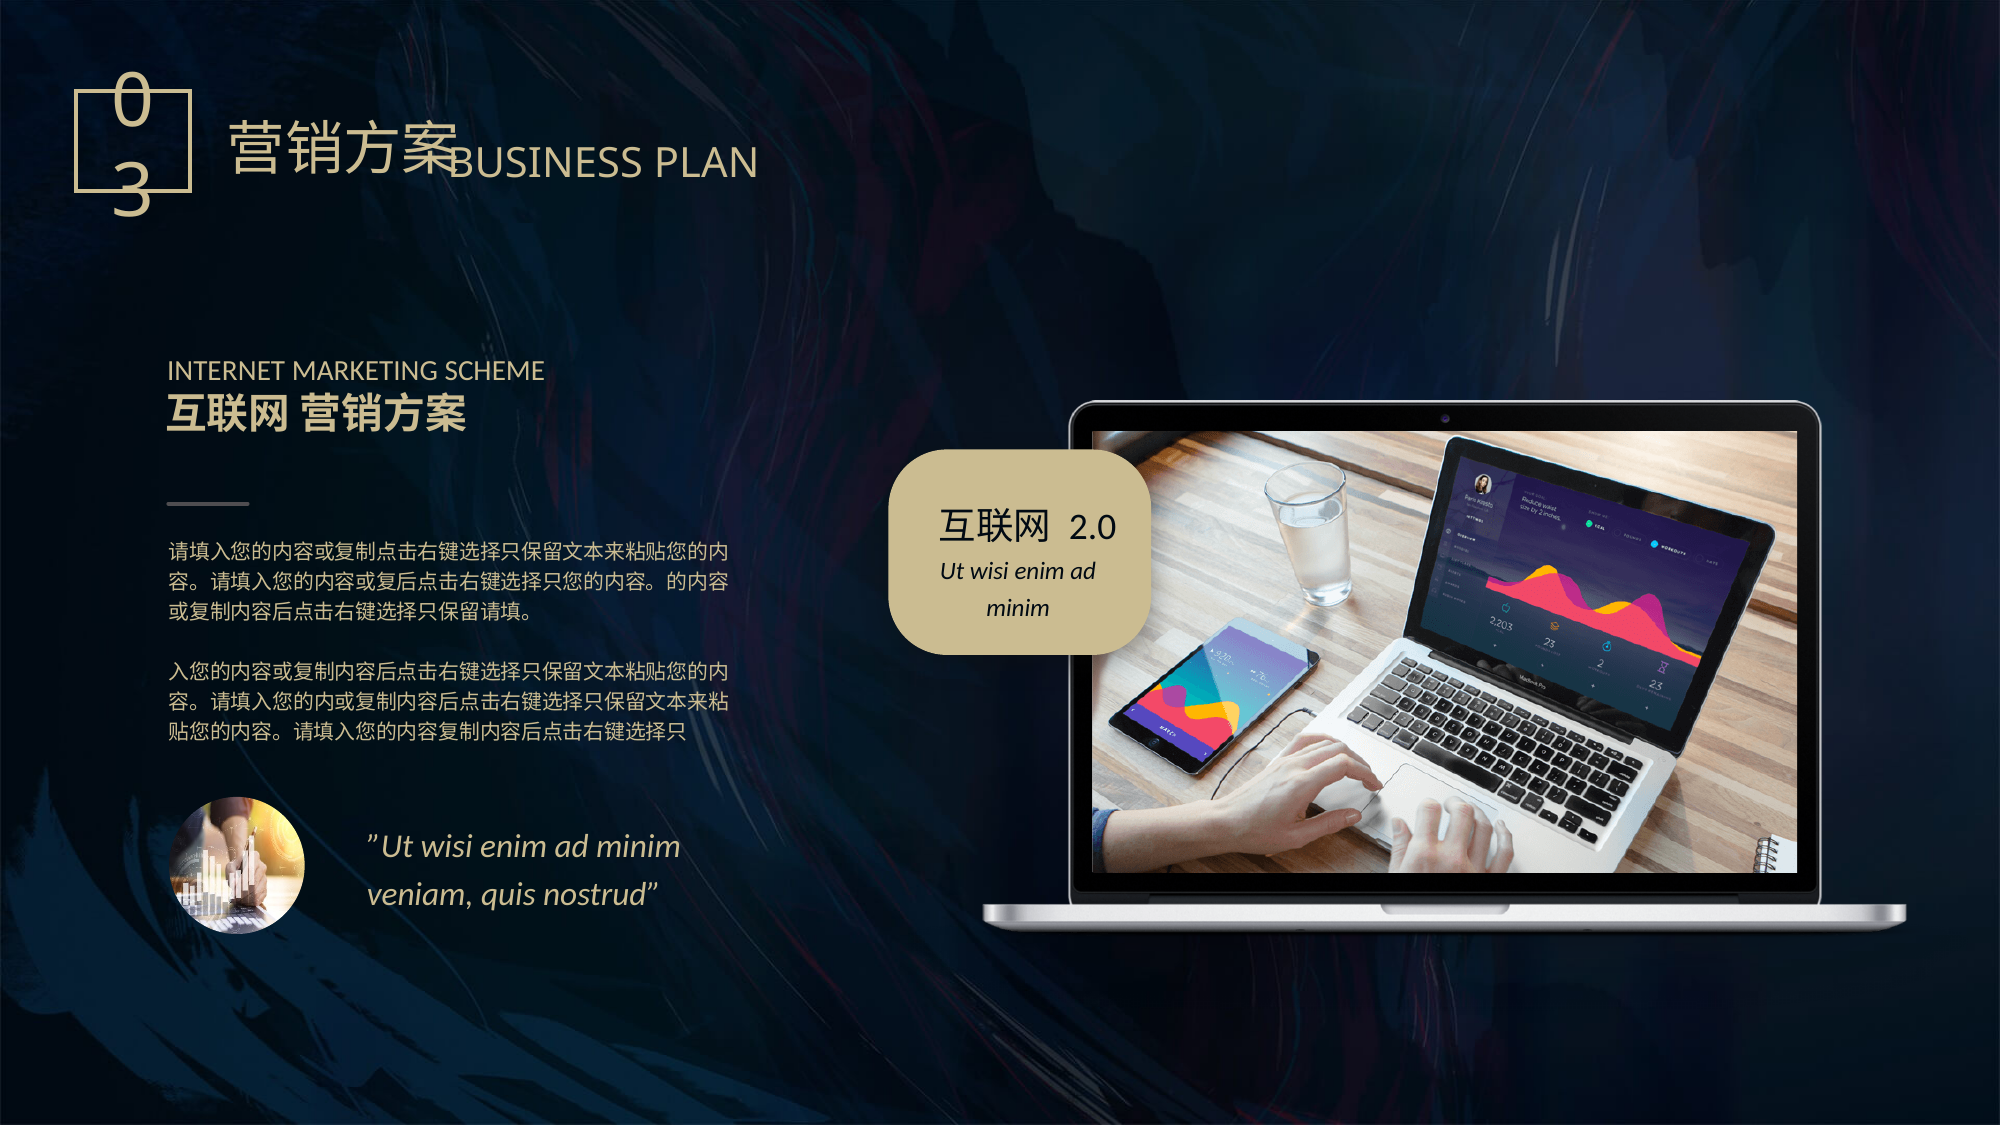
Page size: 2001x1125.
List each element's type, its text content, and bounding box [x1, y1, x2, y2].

text_box INTERNET MARKETING SCHEME [152, 337, 818, 394]
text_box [879, 400, 2000, 1028]
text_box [150, 379, 765, 754]
text_box ”Ut wisi enim ad minim veniam, quis nostrud” [352, 809, 757, 920]
picture [0, 0, 2000, 1125]
picture [1092, 431, 1798, 873]
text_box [75, 90, 748, 195]
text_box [888, 449, 1152, 655]
